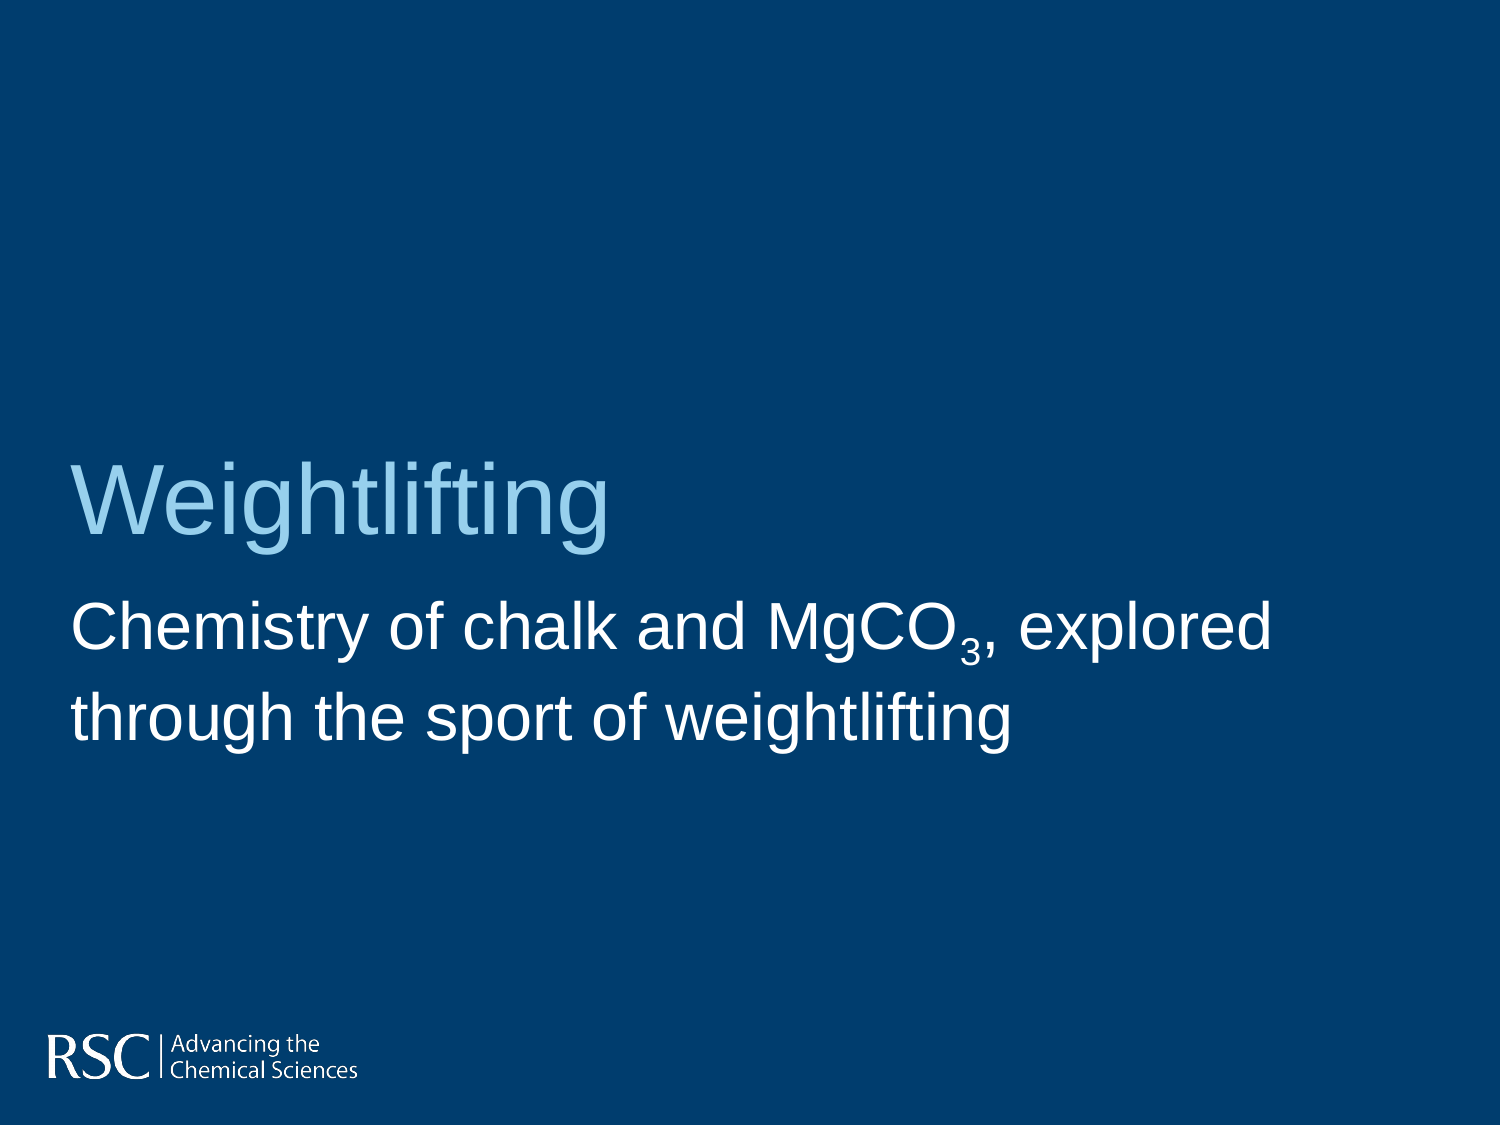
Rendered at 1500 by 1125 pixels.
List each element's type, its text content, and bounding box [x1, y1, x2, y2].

text_box Weightlifting [55, 375, 1438, 563]
subtitle Chemistry of chalk and MgCO3, explored through the sport of weightlifting [55, 574, 1438, 863]
picture [43, 1028, 363, 1083]
